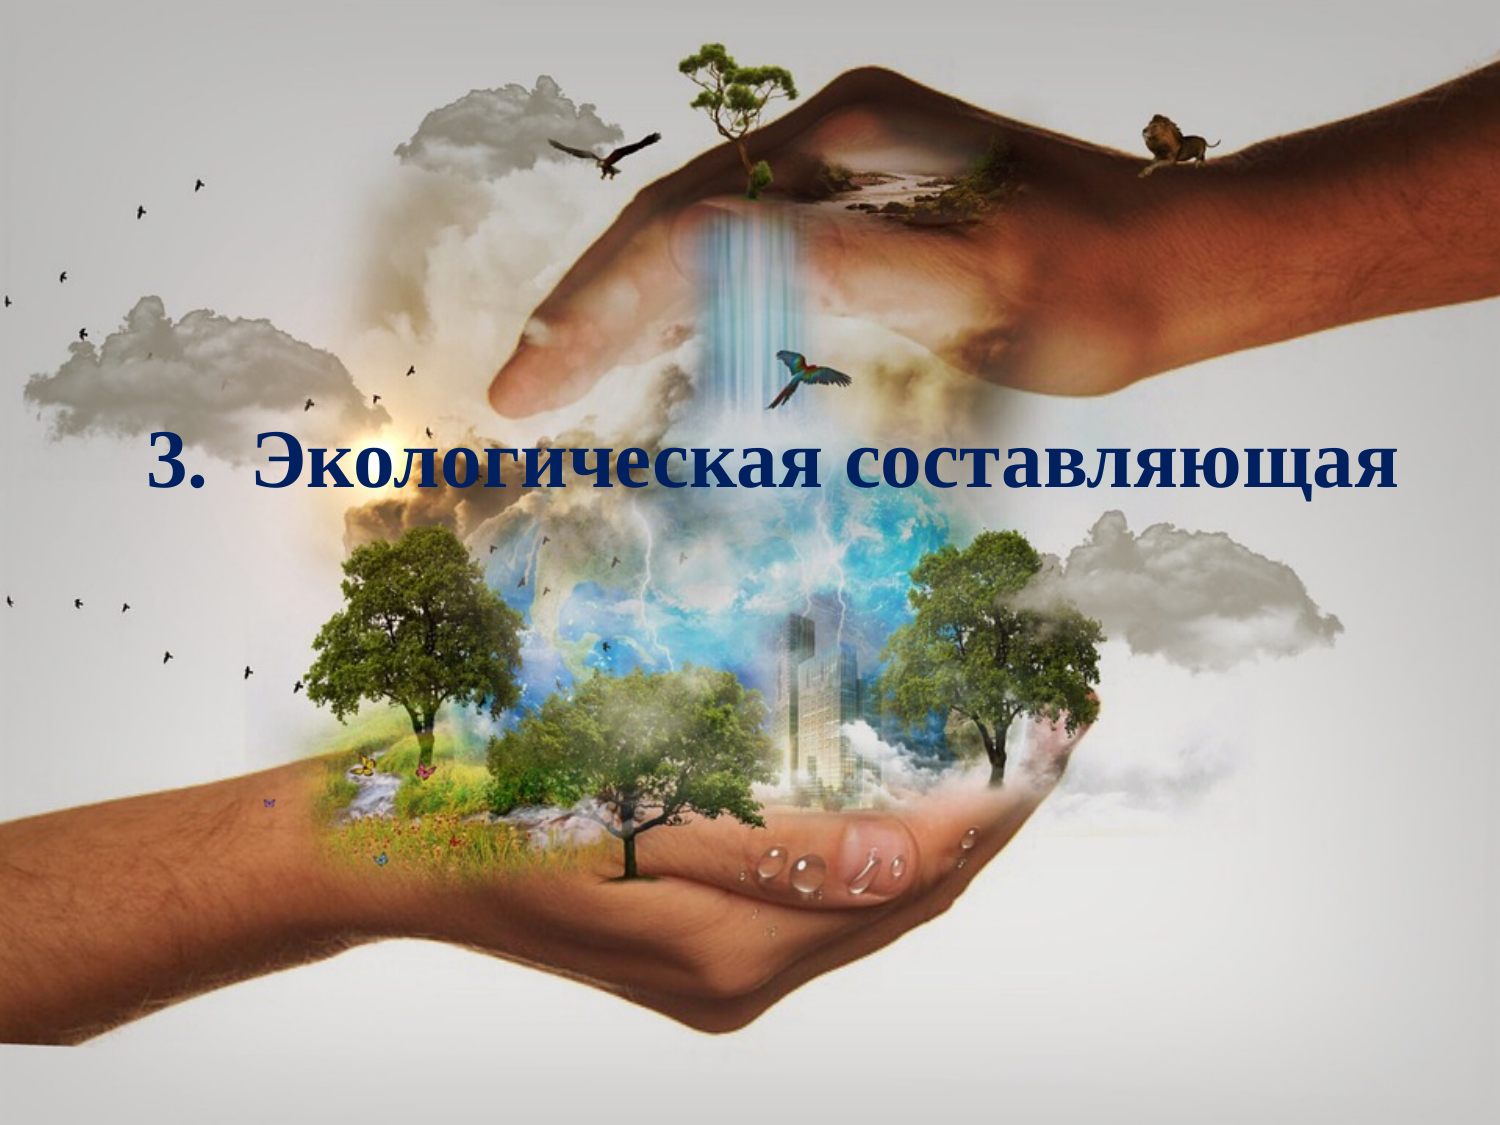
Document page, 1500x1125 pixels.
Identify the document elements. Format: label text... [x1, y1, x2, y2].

text_box 3. Экологическая составляющая [111, 397, 1435, 557]
picture [0, 0, 1500, 1125]
